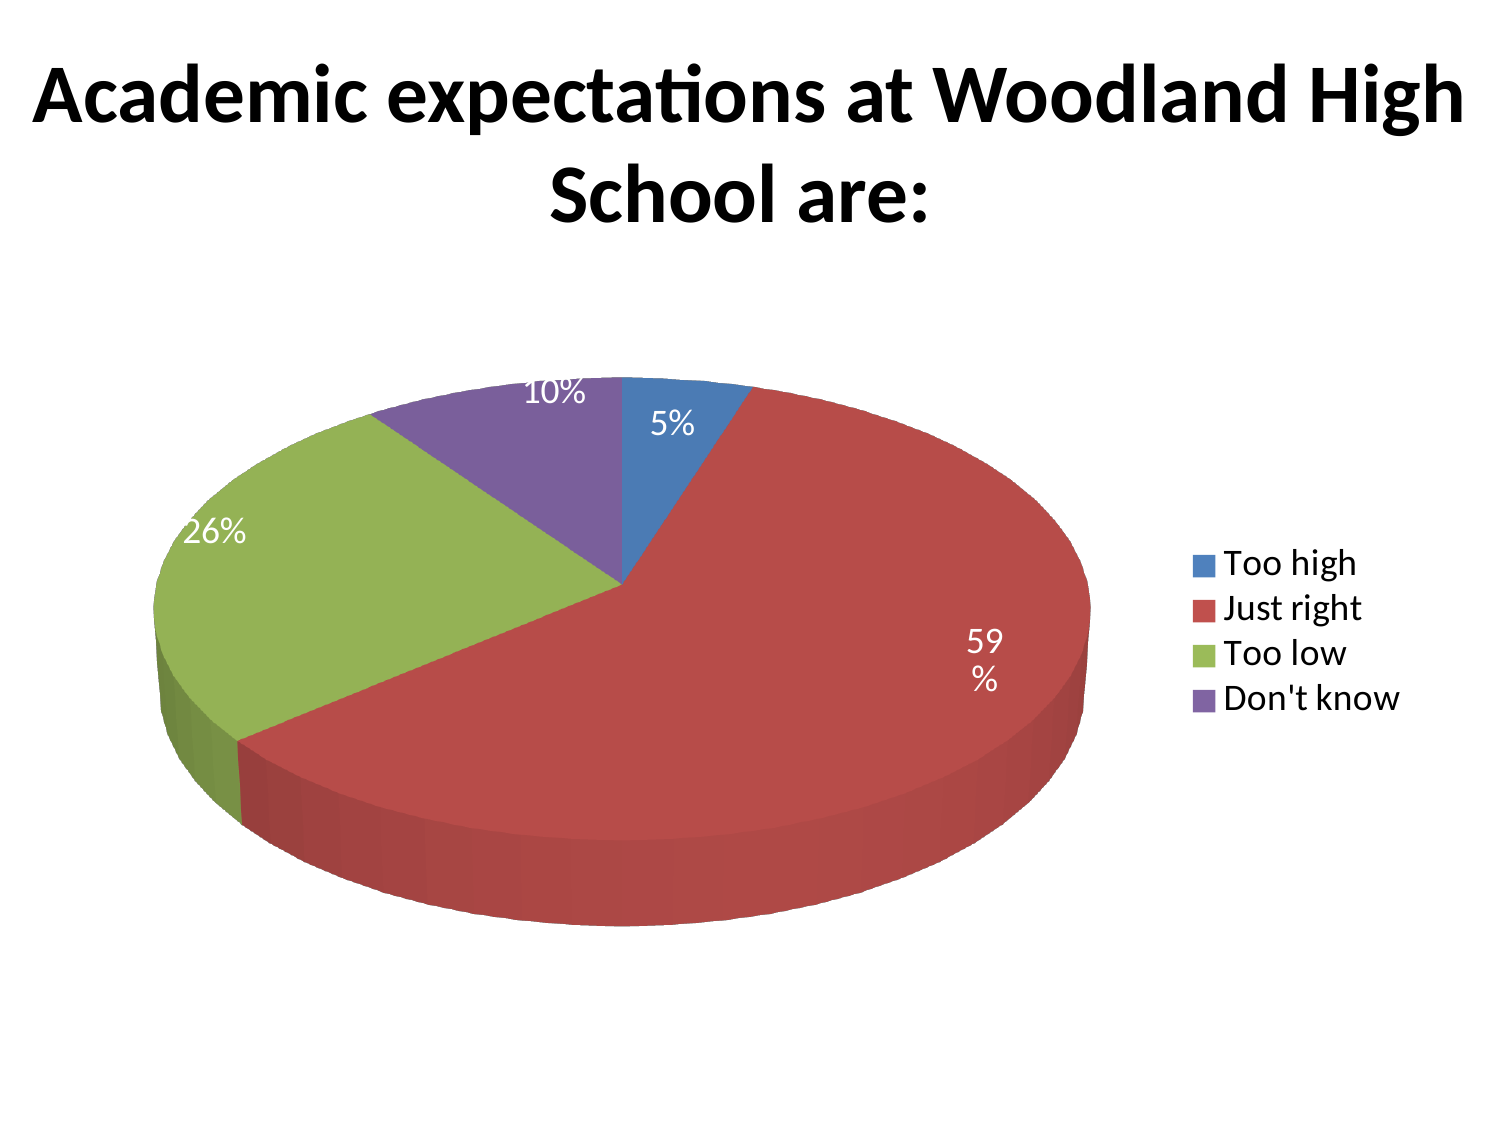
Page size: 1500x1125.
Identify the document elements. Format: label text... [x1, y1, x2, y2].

title Academic expectations at Woodland High School are: [0, 45, 1500, 233]
chart [74, 262, 1426, 1006]
